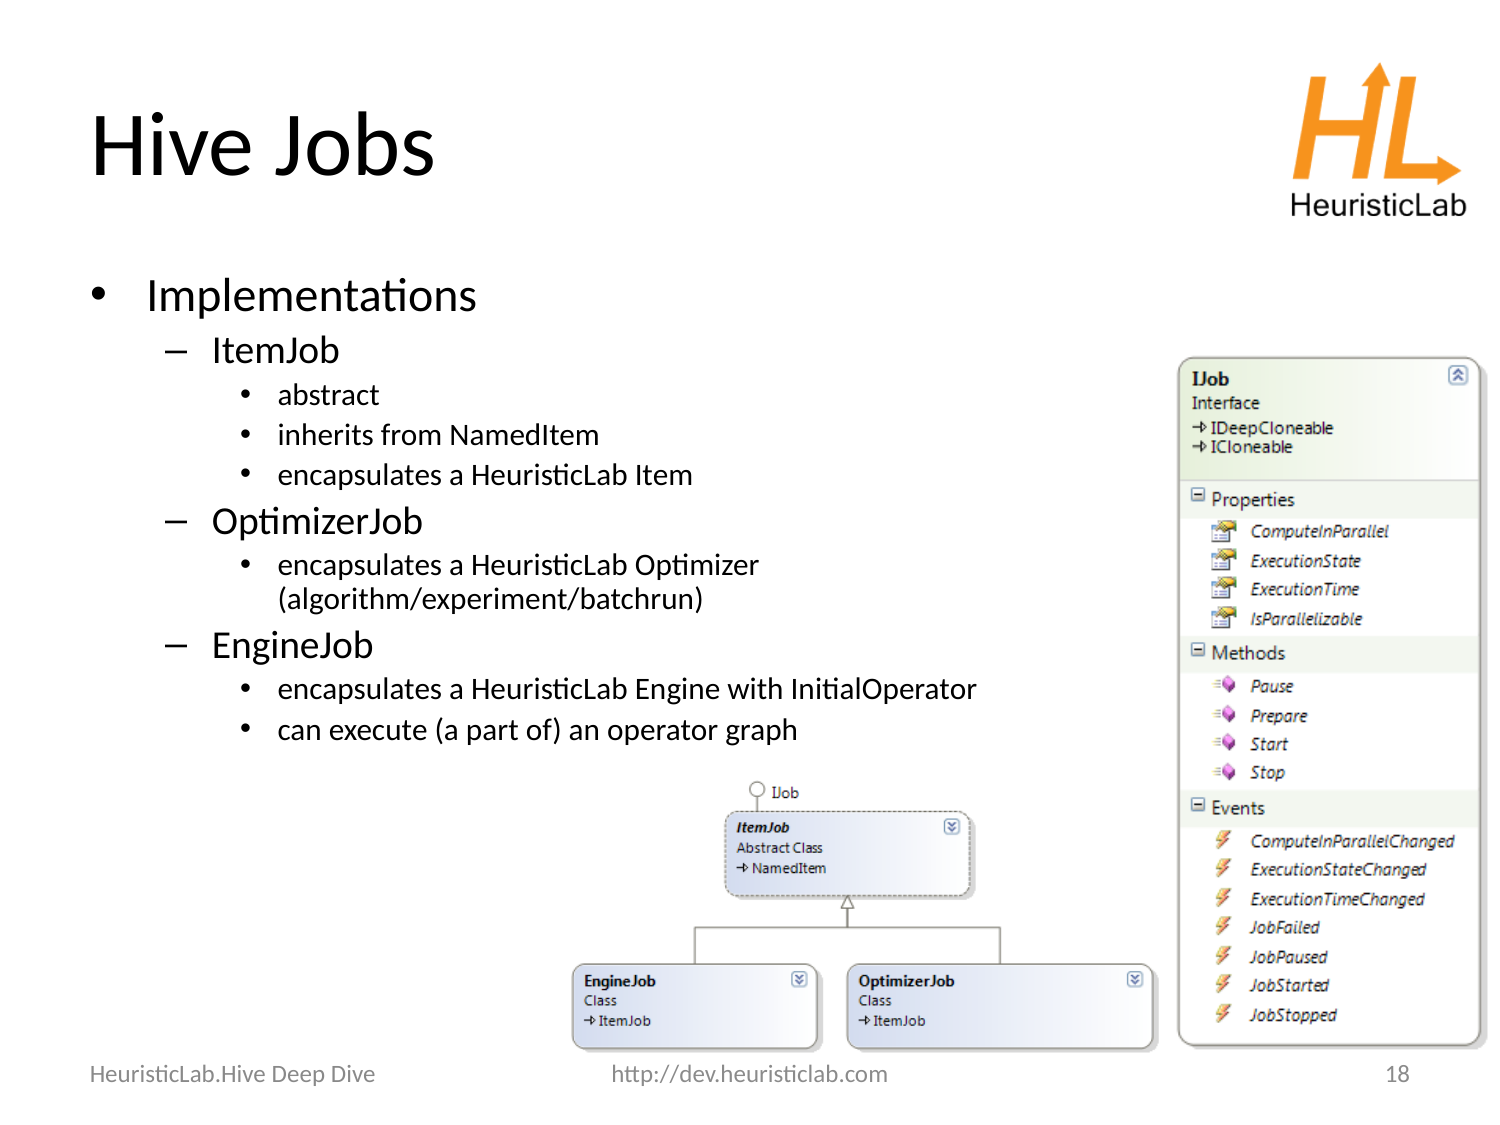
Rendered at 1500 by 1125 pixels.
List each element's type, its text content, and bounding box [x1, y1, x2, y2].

picture [560, 342, 1494, 1059]
title Hive Jobs [74, 44, 1282, 233]
picture [1281, 27, 1474, 244]
text_box 18 [1074, 1066, 1425, 1103]
list Implementations ItemJob abstract inherits from NamedItem encapsulates a HeuristicLab Item OptimizerJob encapsulates a HeuristicLab Optimizer (algorithm/experiment/batchrun) EngineJob encapsulates a HeuristicLab Engine with InitialOperator can execute (a part of) an operator graph [74, 262, 1426, 1006]
text_box HeuristicLab.Hive Deep Dive [75, 1042, 425, 1103]
text_box http://dev.heuristiclab.com [512, 1042, 988, 1103]
